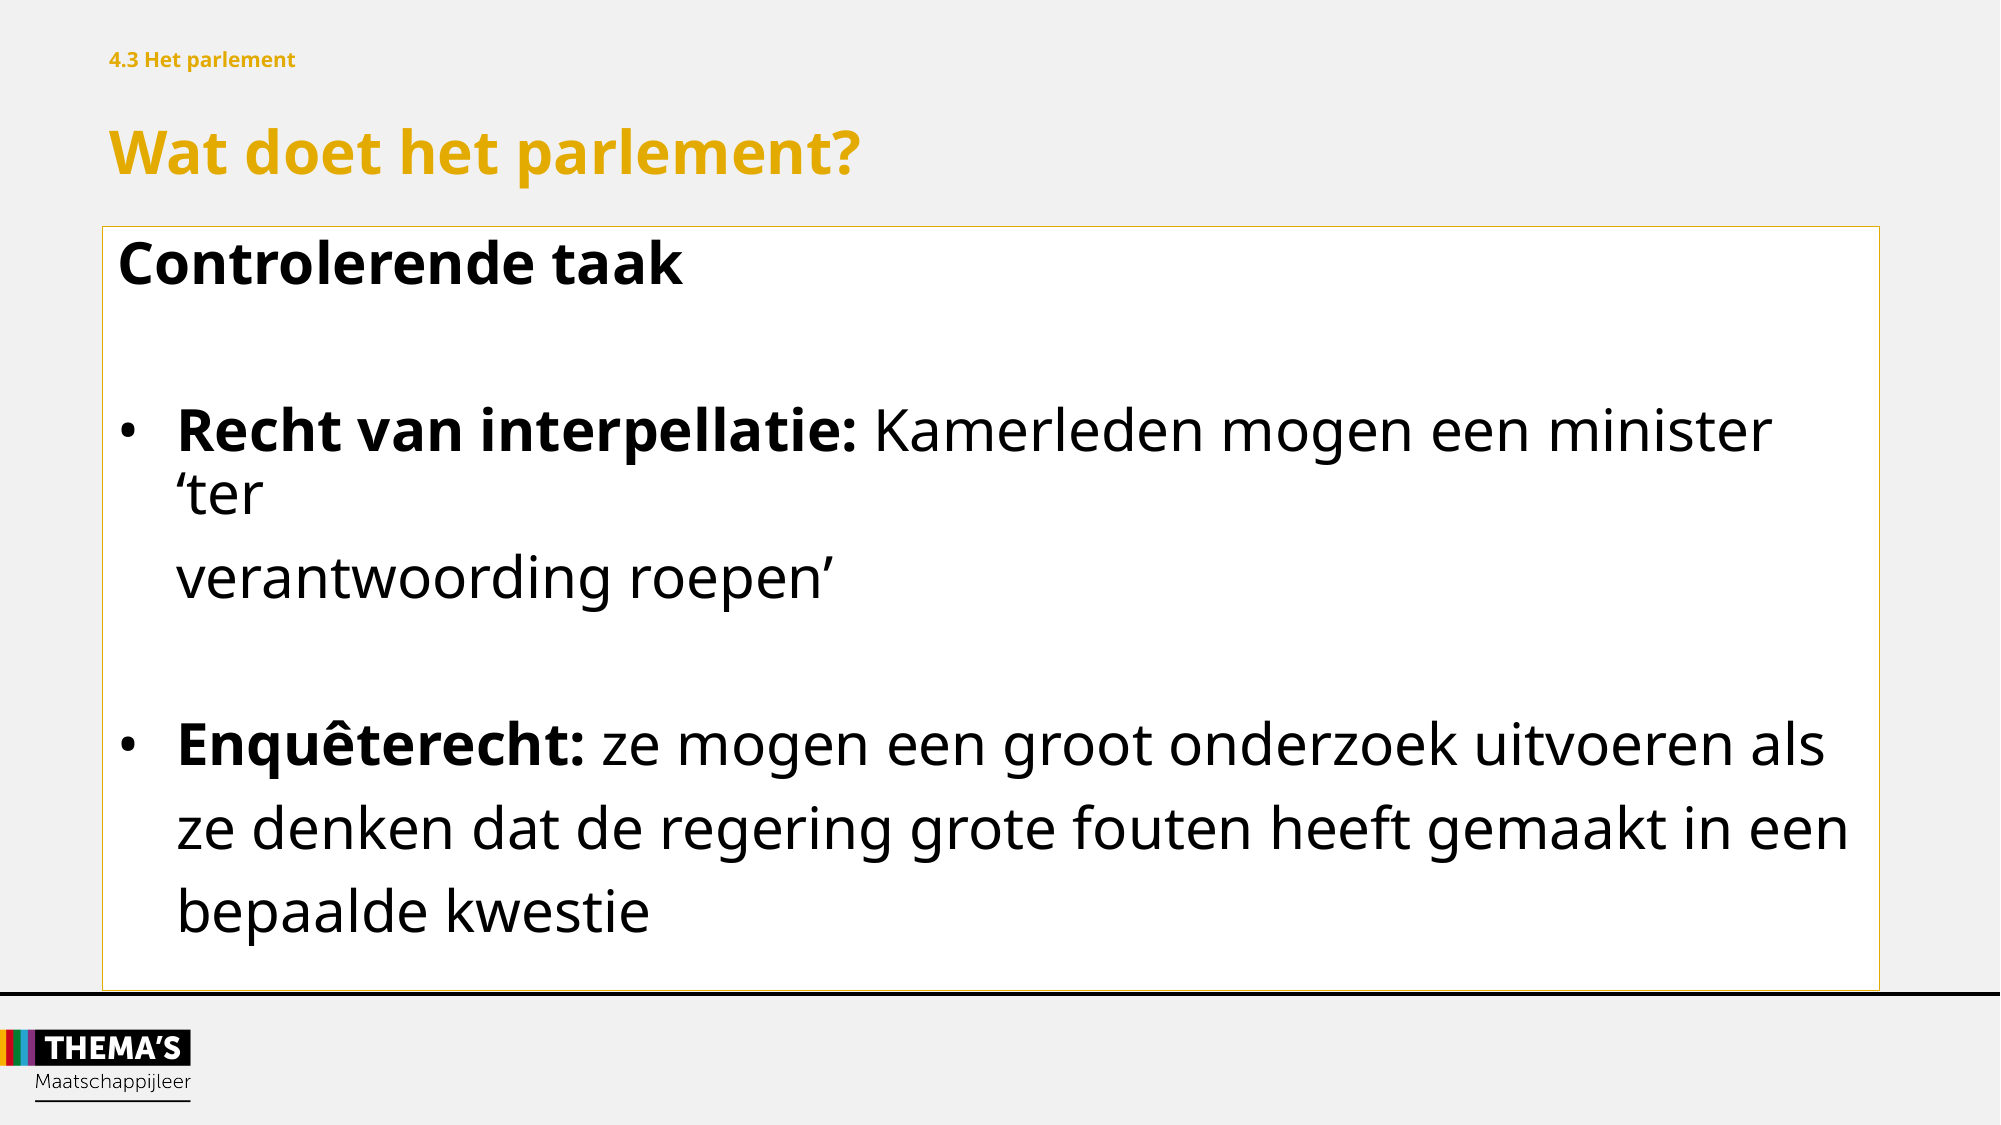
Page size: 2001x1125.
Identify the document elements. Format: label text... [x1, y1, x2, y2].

picture [0, 993, 203, 1125]
list Controlerende taak • Recht van interpellatie: Kamerleden mogen een minister ‘ter verantwoording roepen’ • Enquêterecht: ze mogen een groot onderzoek uitvoeren als ze denken dat de regering grote fouten heeft gemaakt in een bepaalde kwestie [102, 226, 1880, 991]
list 4.3 Het parlement [94, 33, 941, 88]
list Wat doet het parlement? [94, 114, 1879, 205]
